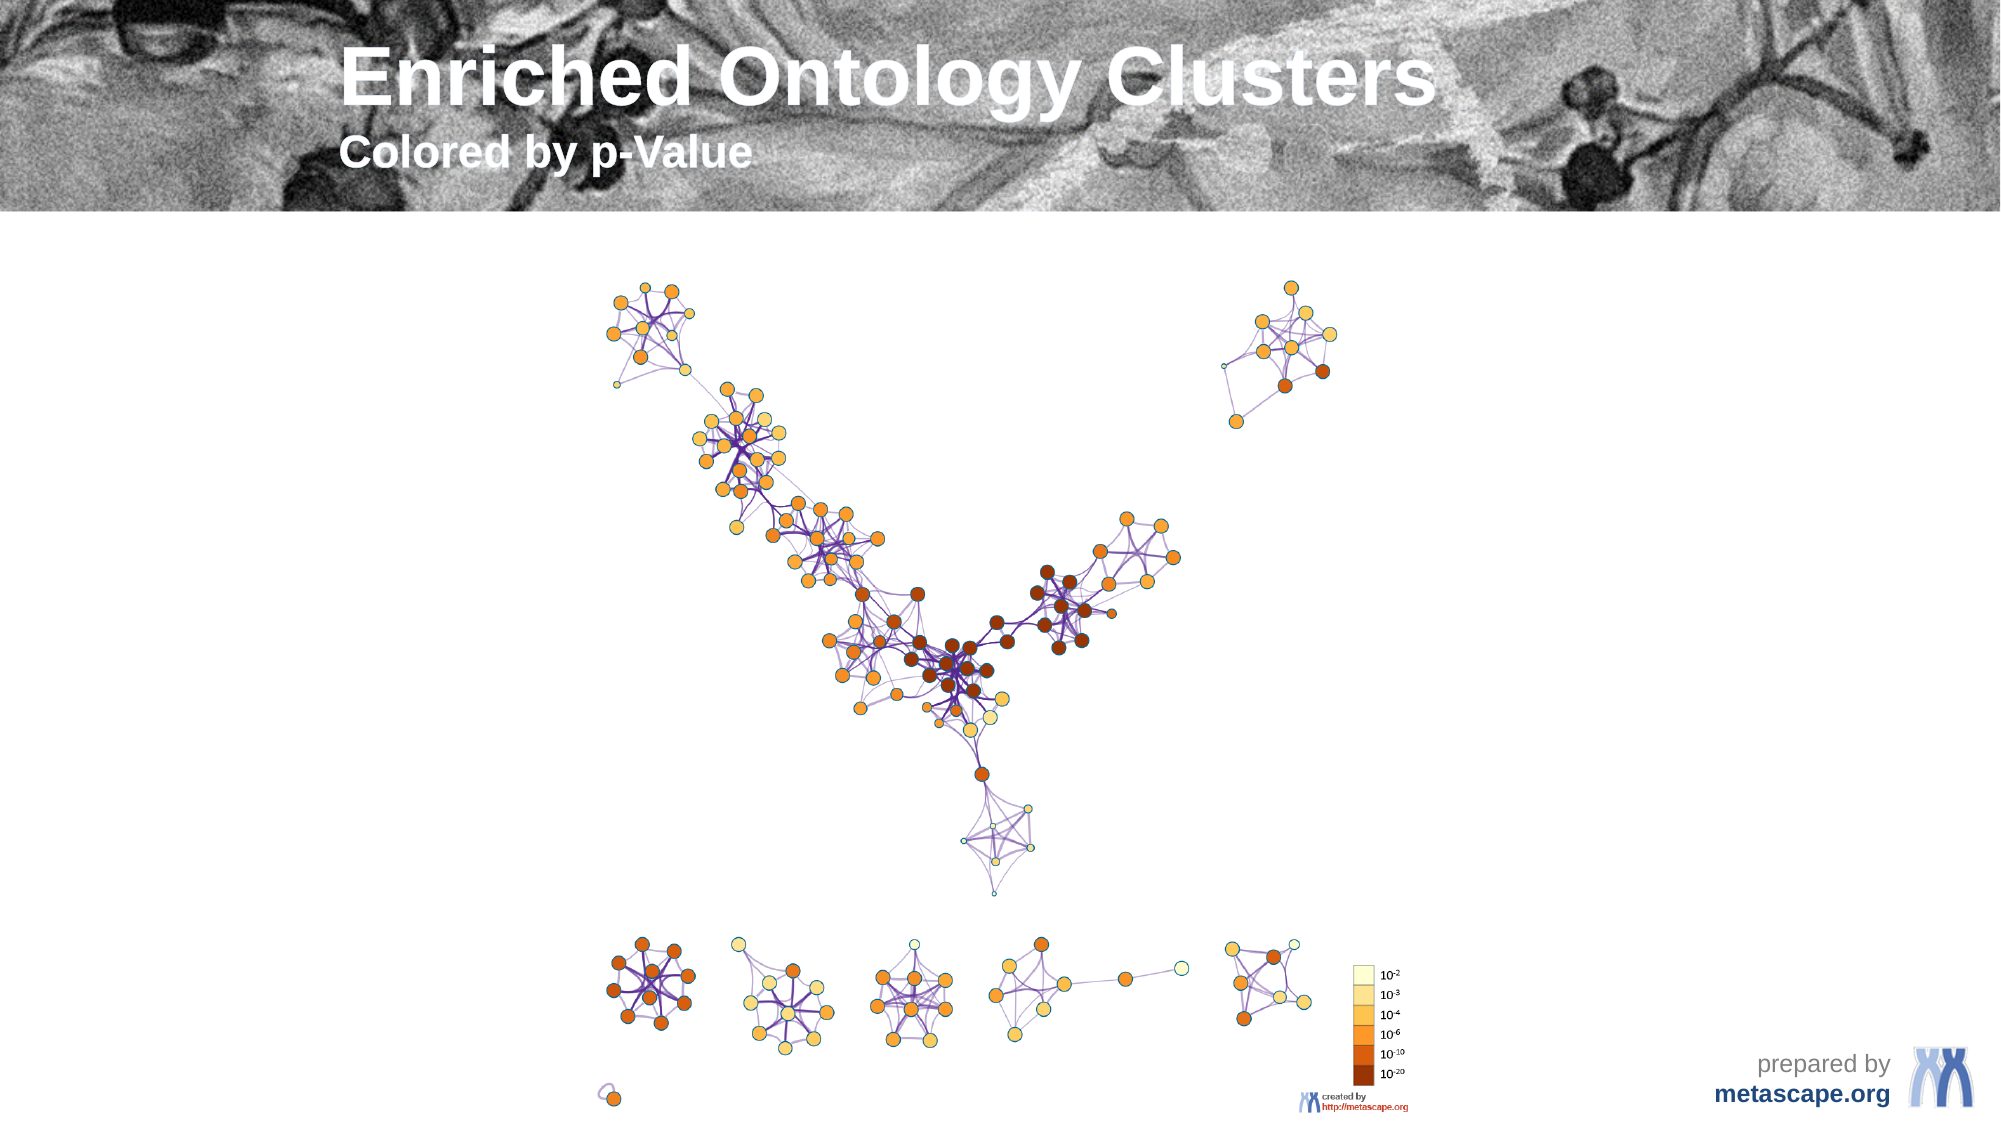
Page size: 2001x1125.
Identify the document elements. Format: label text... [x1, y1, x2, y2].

picture [0, 0, 2001, 1125]
title Enriched Ontology Clusters Colored by p-Value [323, 11, 1526, 187]
